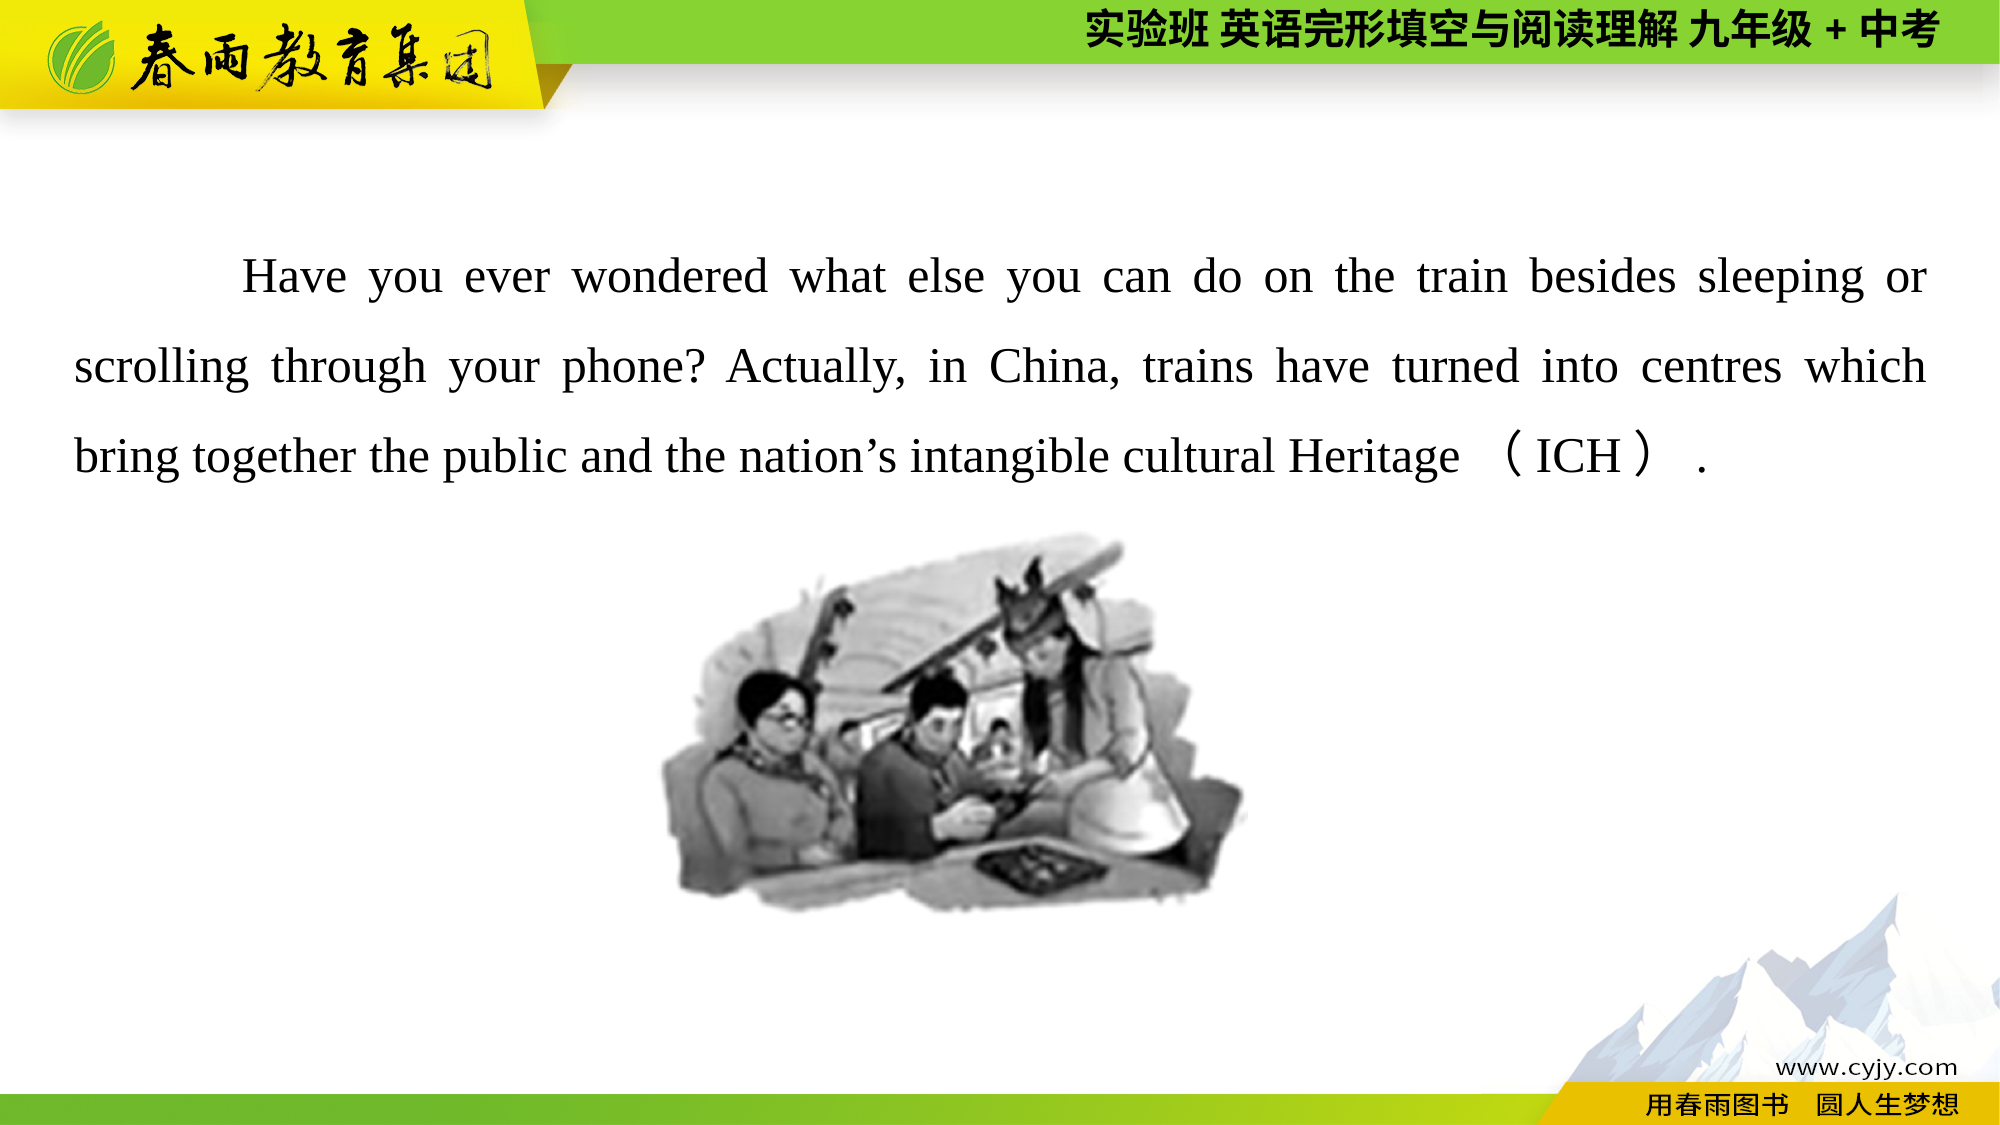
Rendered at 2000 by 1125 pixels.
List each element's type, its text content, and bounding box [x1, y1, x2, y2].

picture [0, 0, 2000, 1125]
list Have you ever wondered what else you can do on the train besides sleeping or scrolling through your phone? Actually, in China, trains have turned into centres which bring together the public and the nation’s intangible cultural Heritage（ICH）. [59, 205, 1944, 493]
